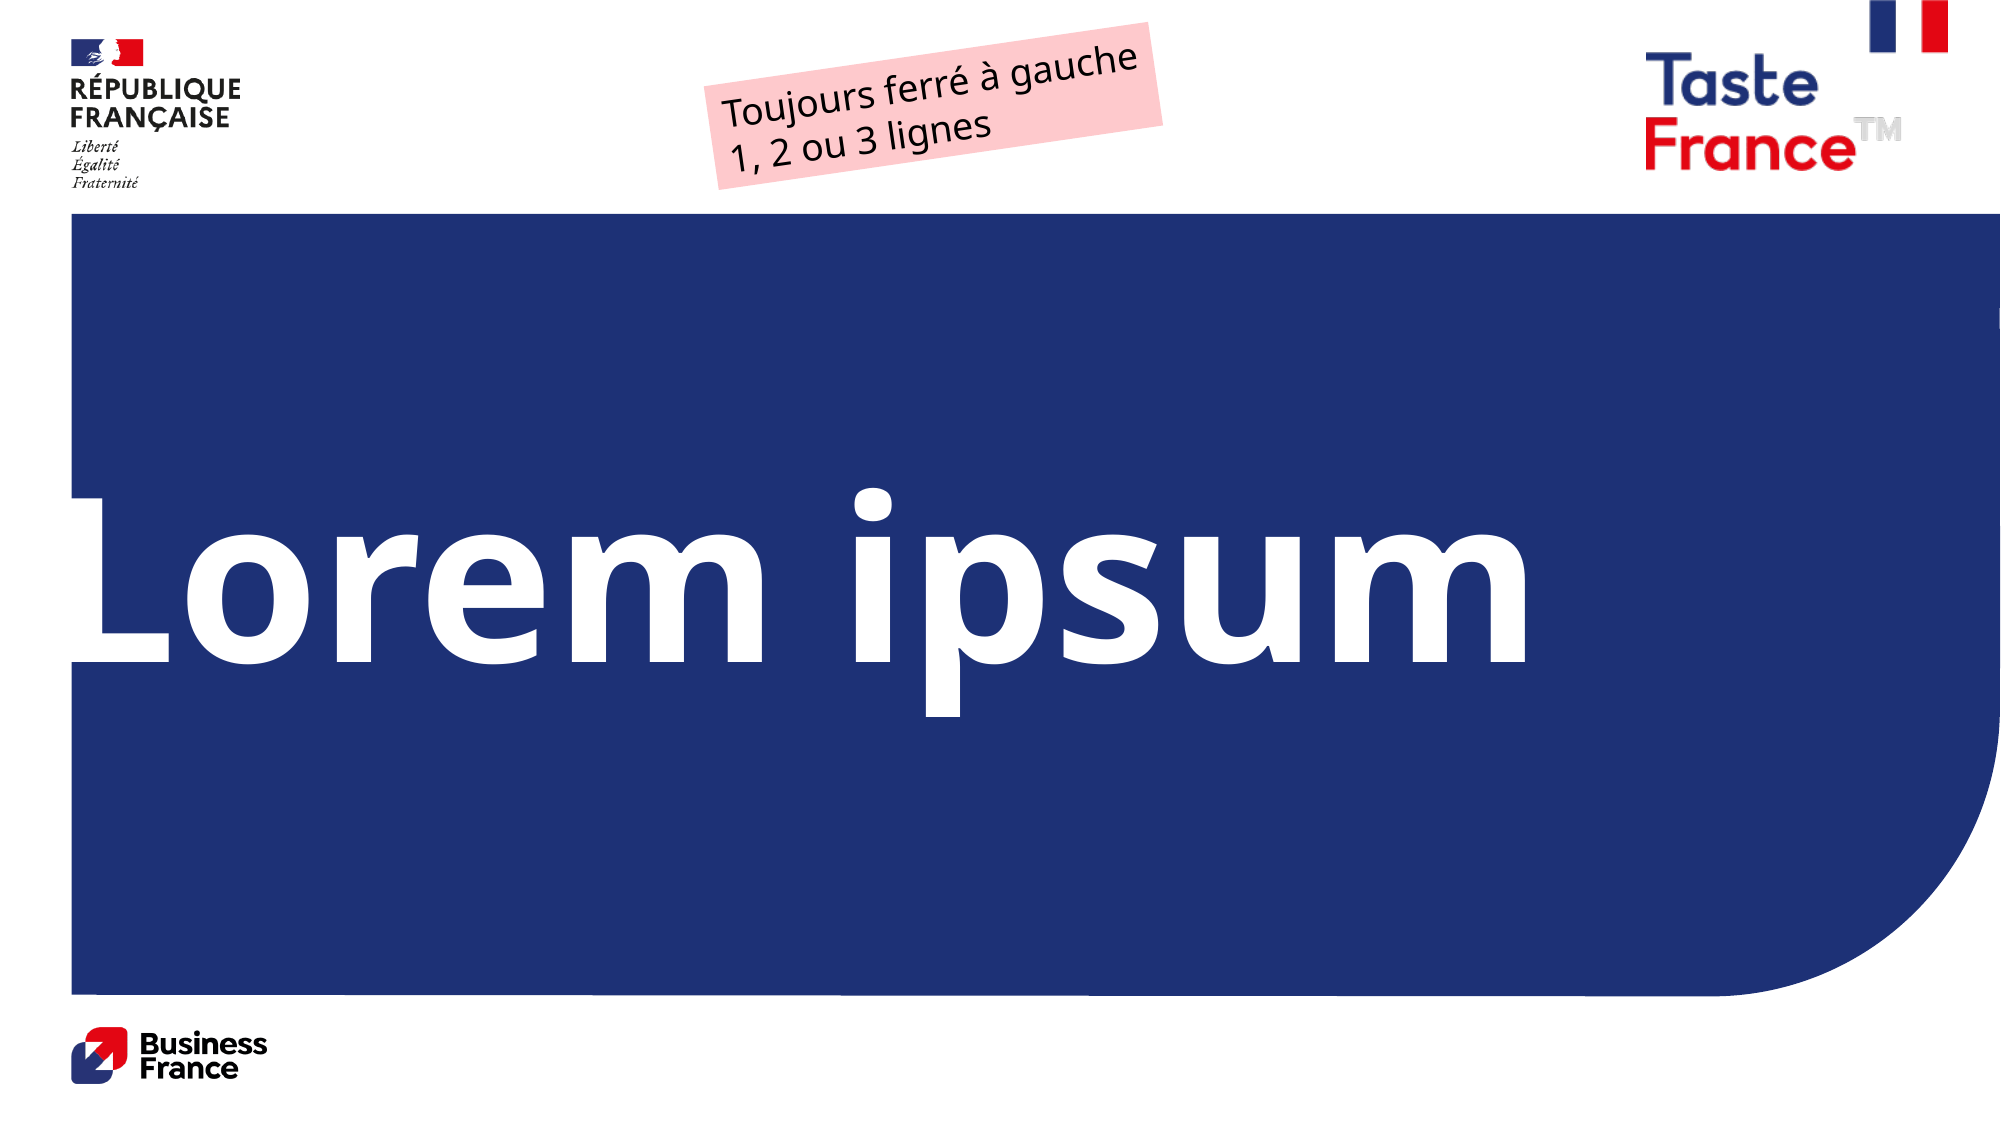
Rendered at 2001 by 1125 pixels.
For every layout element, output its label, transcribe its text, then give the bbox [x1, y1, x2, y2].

picture [71, 1027, 267, 1084]
picture [1646, 0, 1948, 171]
picture [71, 39, 240, 188]
text_box Toujours ferré à gauche 1, 2 ou 3 lignes [703, 21, 1164, 190]
title Lorem ipsum [47, 213, 1948, 994]
